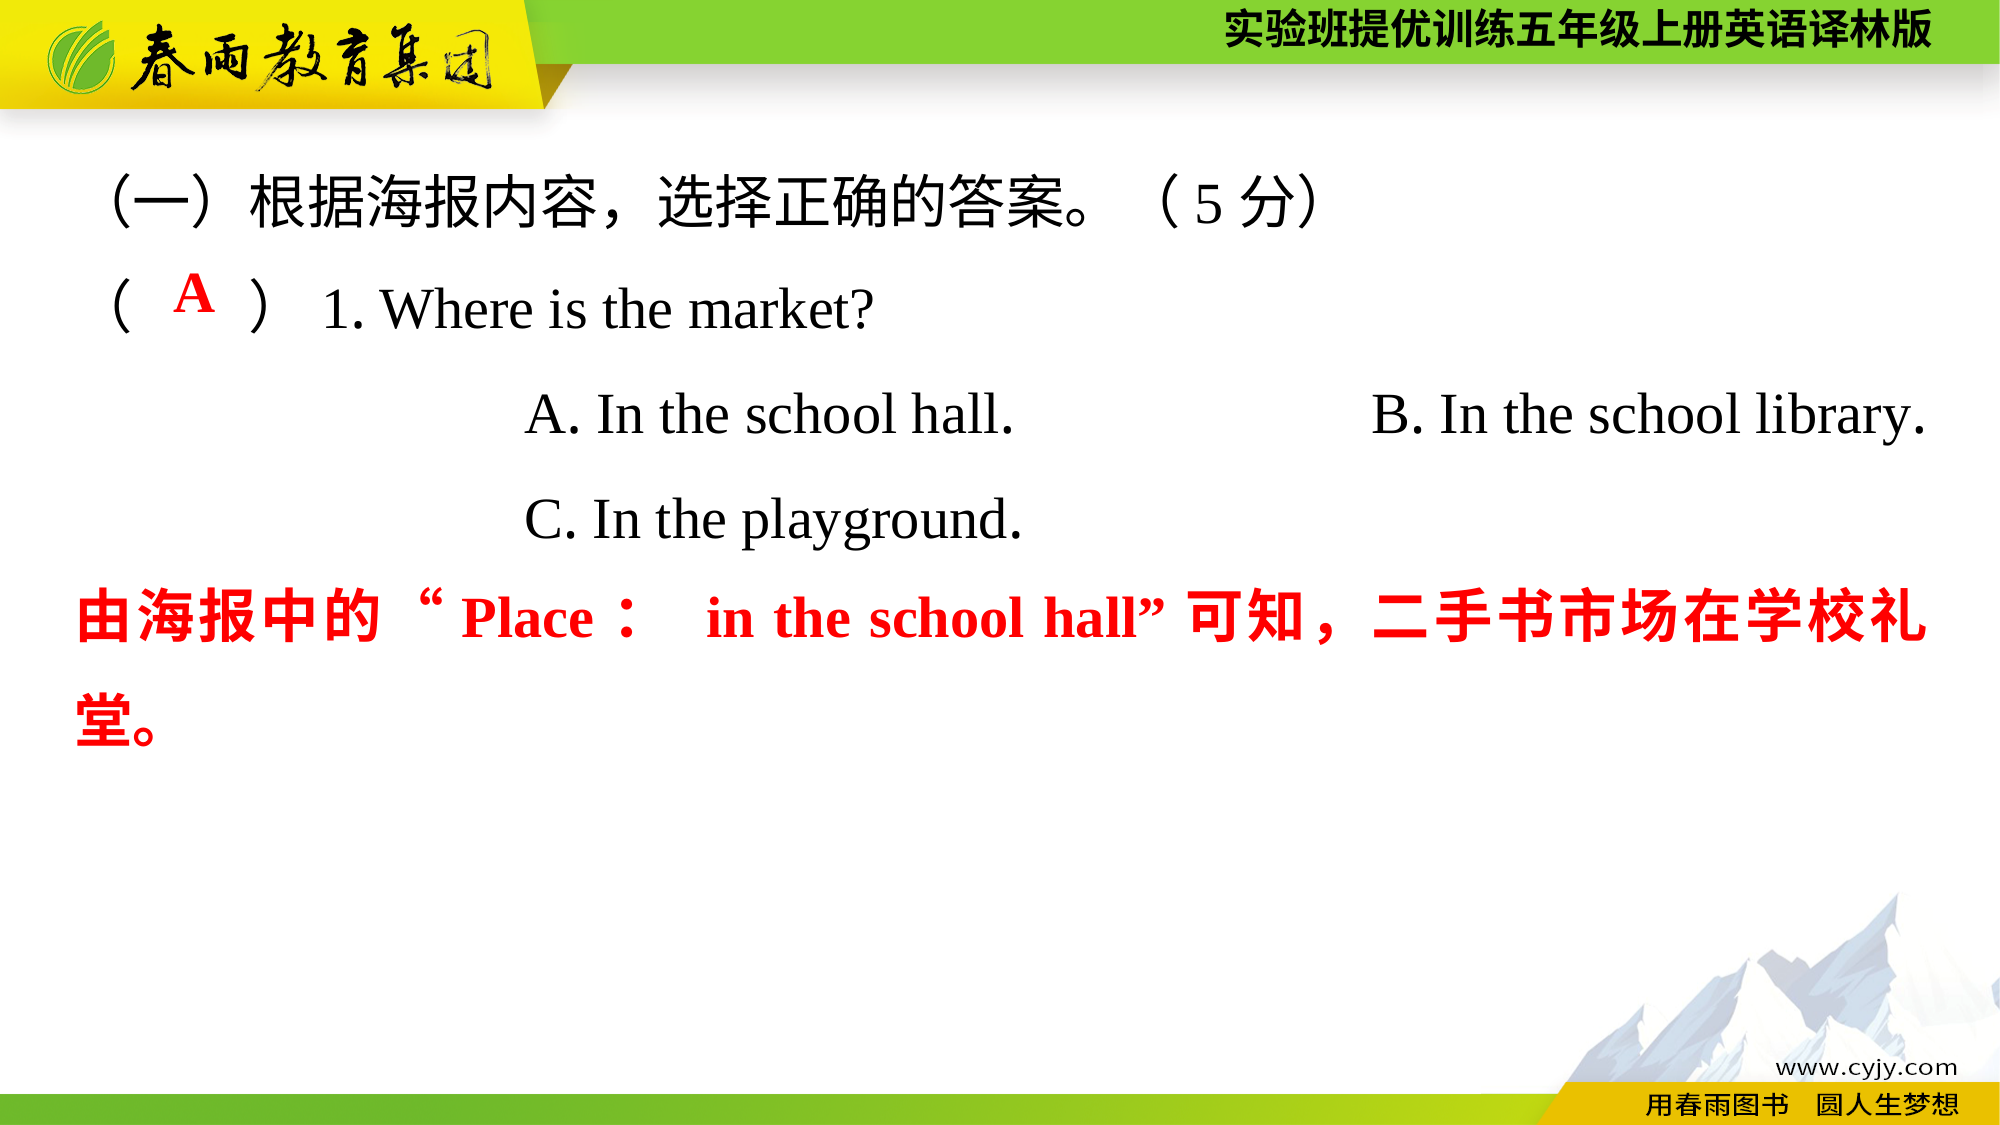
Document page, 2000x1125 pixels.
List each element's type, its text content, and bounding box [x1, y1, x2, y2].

text_box 由海报中的“Place： in the school hall”可知，二手书市场在学校礼堂。 [59, 536, 1944, 762]
text_box A [158, 246, 231, 332]
picture [0, 0, 2000, 1125]
list （一）根据海报内容，选择正确的答案。（5分） （ ）1. Where is the market? A. In the school hall. B. In the school library. C. In the playground. [59, 122, 1944, 536]
